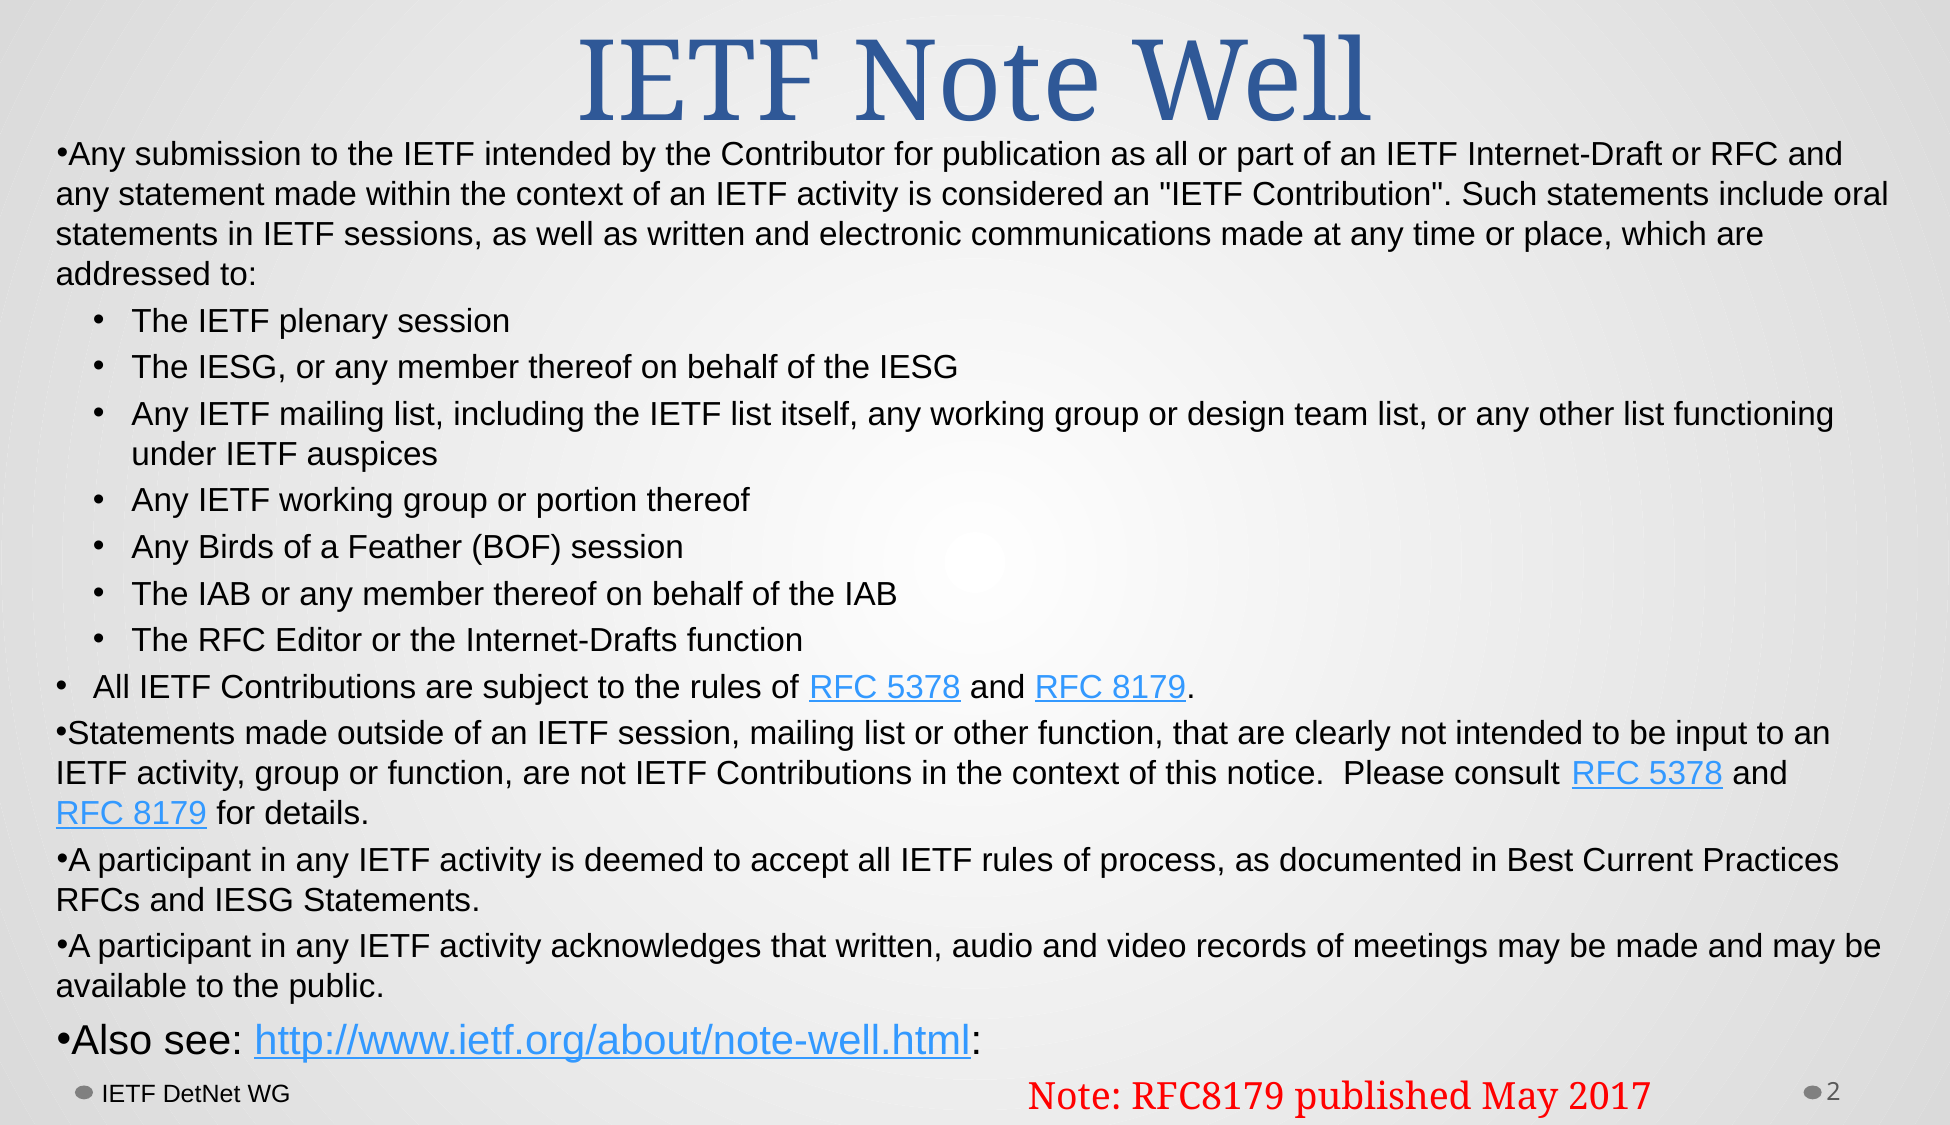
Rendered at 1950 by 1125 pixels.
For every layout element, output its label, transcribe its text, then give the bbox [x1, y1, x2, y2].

text_box Note: RFC8179 published May 2017 [1012, 1064, 1668, 1125]
slide_number 2 [1821, 1062, 1942, 1123]
list Any submission to the IETF intended by the Contributor for publication as all or part of an IETF Internet-Draft or RFC and any statement made within the context of an IETF activity is considered an "IETF Contribution". Such statements include oral statements in IETF sessions, as well as written and electronic communications made at any time or place, which are addressed to: The IETF plenary session The IESG, or any member thereof on behalf of the IESG Any IETF mailing list, including the IETF list itself, any working group or design team list, or any other list functioning under IETF auspices Any IETF working group or portion thereof Any Birds of a Feather (BOF) session The IAB or any member thereof on behalf of the IAB The RFC Editor or the Internet-Drafts function All IETF Contributions are subject to the rules of RFC 5378 and RFC 8179. Statements made outside of an IETF session, mailing list or other function, that are clearly not intended to be input to an IETF activity, group or function, are not IETF Contributions in the context of this notice. Please consult RFC 5378 and RFC 8179 for details. A participant in any IETF activity is deemed to accept all IETF rules of process, as documented in Best Current Practices RFCs and IESG Statements. A participant in any IETF activity acknowledges that written, audio and video records of meetings may be made and may be available to the public. Also see: http://www.ietf.org/about/note-well.html: [40, 125, 1910, 1025]
footer IETF DetNet WG [94, 1062, 702, 1123]
title IETF Note Well [97, 0, 1853, 125]
